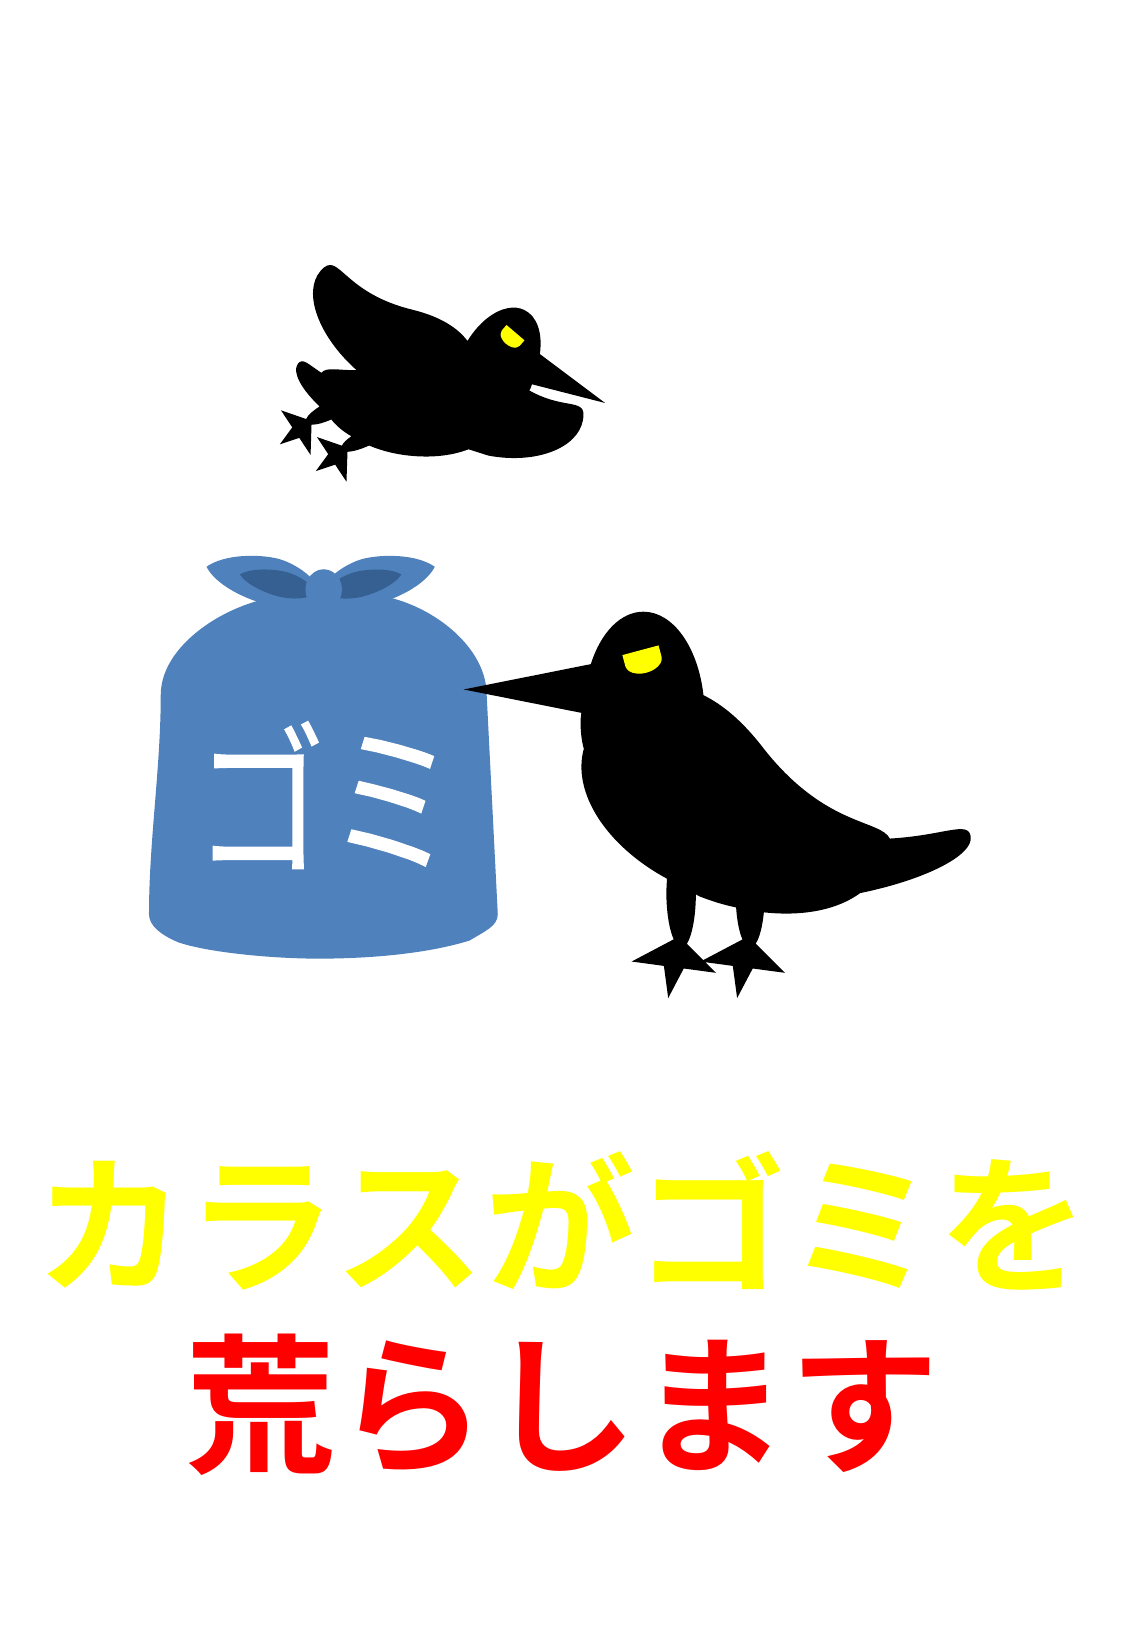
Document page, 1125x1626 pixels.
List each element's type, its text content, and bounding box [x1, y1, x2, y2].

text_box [148, 288, 960, 996]
text_box カラスがゴミを 荒らします [0, 1123, 1125, 1499]
